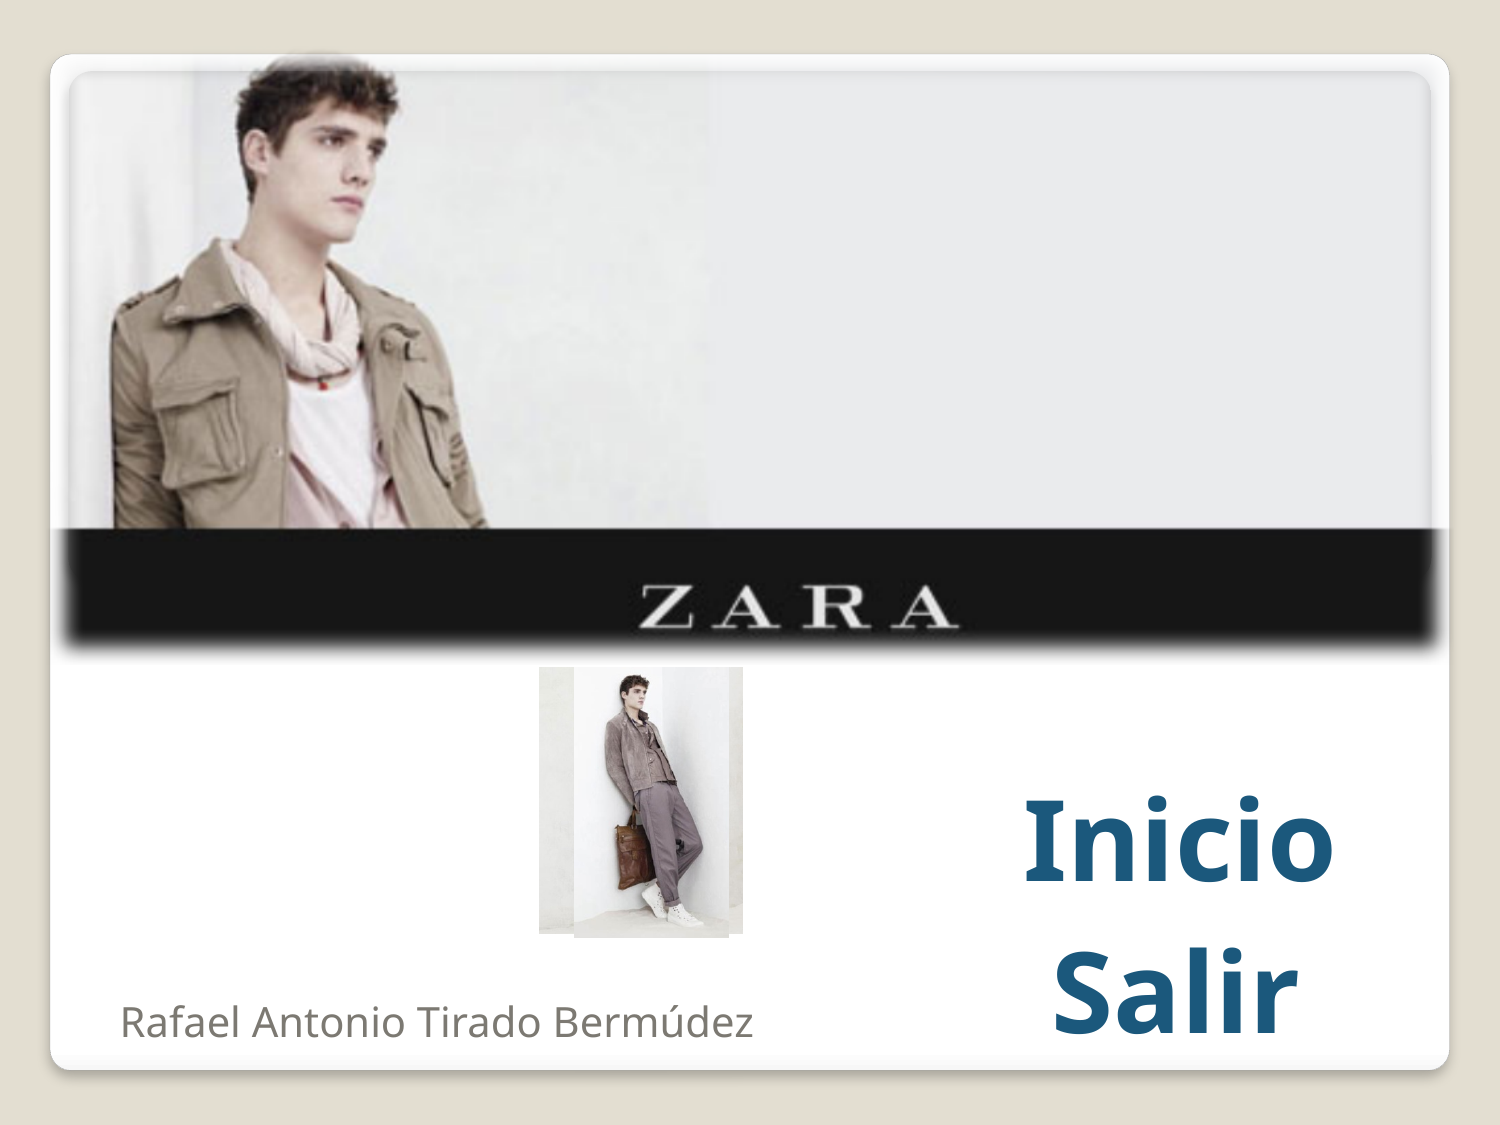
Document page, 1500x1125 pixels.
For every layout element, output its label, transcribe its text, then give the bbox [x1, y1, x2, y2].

subtitle Rafael Antonio Tirado Bermúdez [70, 996, 769, 1055]
picture [46, 46, 1454, 665]
picture [538, 667, 744, 938]
text_box Inicio [1008, 761, 1353, 912]
text_box Salir [1007, 913, 1345, 1064]
